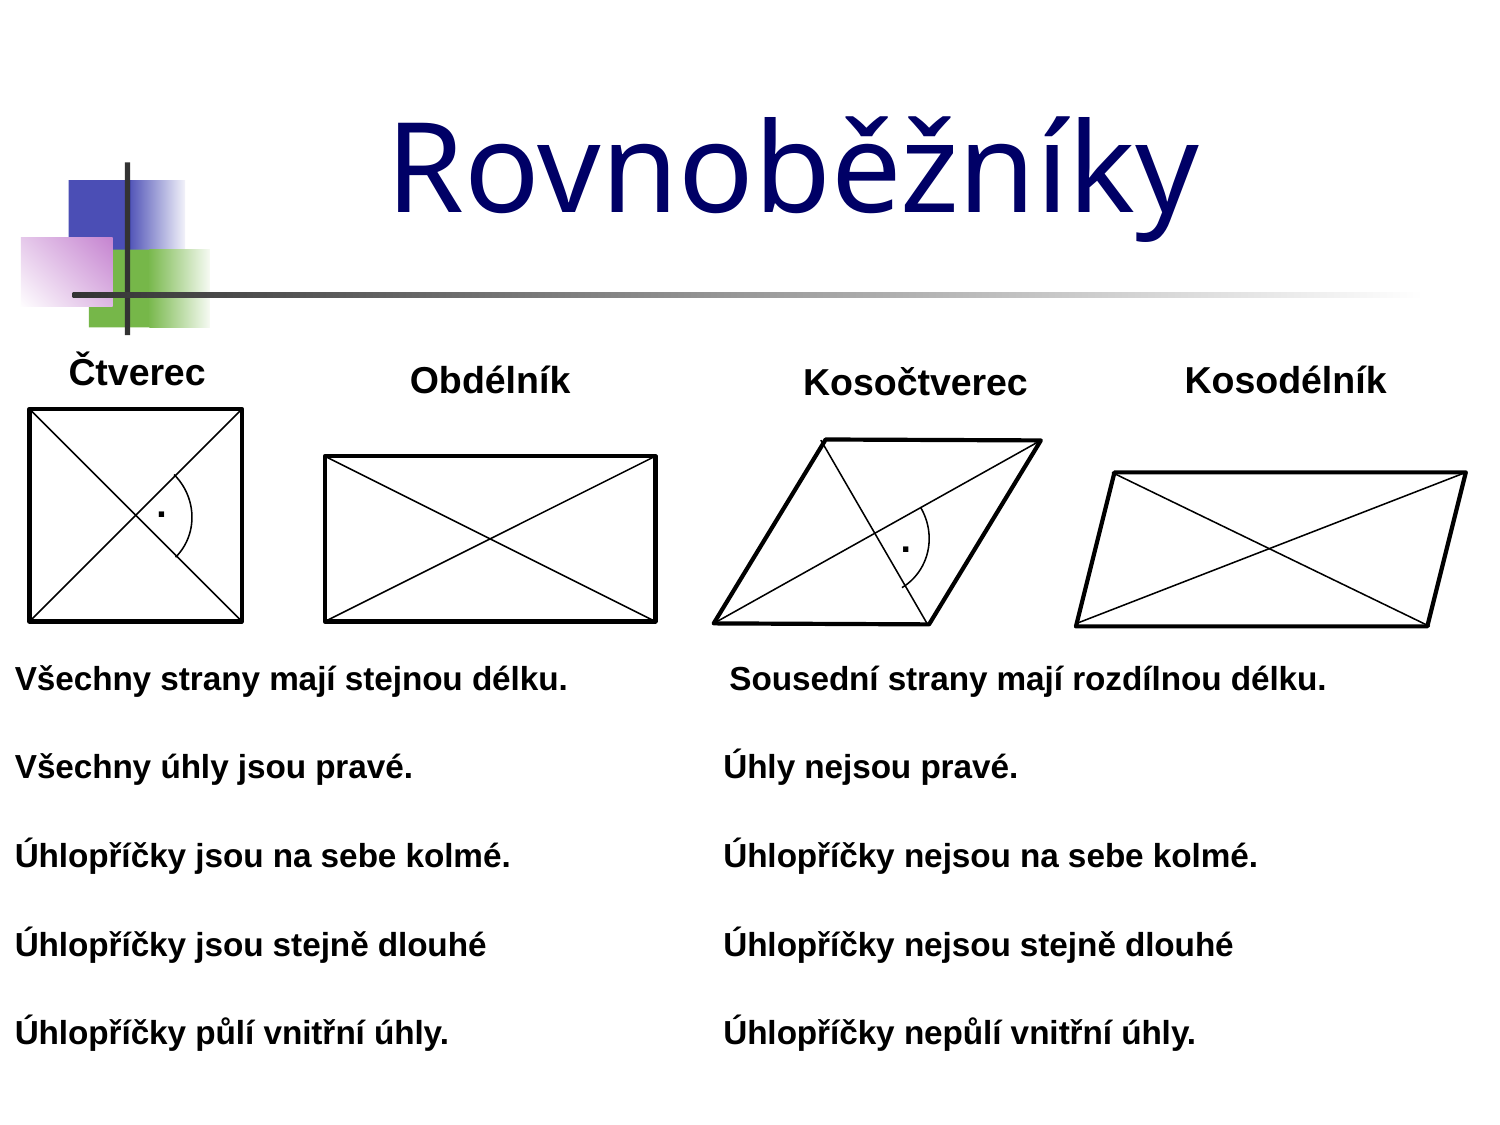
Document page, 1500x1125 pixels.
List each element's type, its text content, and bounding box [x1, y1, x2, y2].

text_box Kosočtverec [750, 350, 1081, 411]
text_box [820, 439, 928, 624]
text_box Úhlopříčky půlí vnitřní úhly. [0, 1003, 592, 1059]
text_box Kosodélník [1105, 348, 1466, 409]
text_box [29, 408, 243, 622]
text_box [1111, 472, 1430, 627]
text_box Úhlopříčky jsou na sebe kolmé. [0, 826, 550, 882]
text_box Všechny úhly jsou pravé. [0, 738, 442, 793]
text_box Obdélník [324, 348, 656, 409]
text_box Čtverec [29, 340, 245, 401]
text_box Úhlopříčky nejsou stejně dlouhé [708, 915, 1301, 970]
text_box Úhly nejsou pravé. [708, 738, 1151, 793]
text_box Sousední strany mají rozdílnou délku. [714, 649, 1484, 705]
text_box Úhlopříčky nepůlí vnitřní úhly. [708, 1003, 1301, 1059]
text_box Úhlopříčky nejsou na sebe kolmé. [708, 826, 1447, 882]
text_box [713, 439, 819, 624]
text_box Rovnoběžníky [115, 42, 1471, 283]
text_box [324, 455, 656, 622]
text_box Úhlopříčky jsou stejně dlouhé [0, 915, 592, 970]
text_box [1432, 472, 1467, 624]
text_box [1075, 472, 1109, 624]
text_box Všechny strany mají stejnou délku. [0, 649, 587, 705]
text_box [928, 439, 1041, 624]
